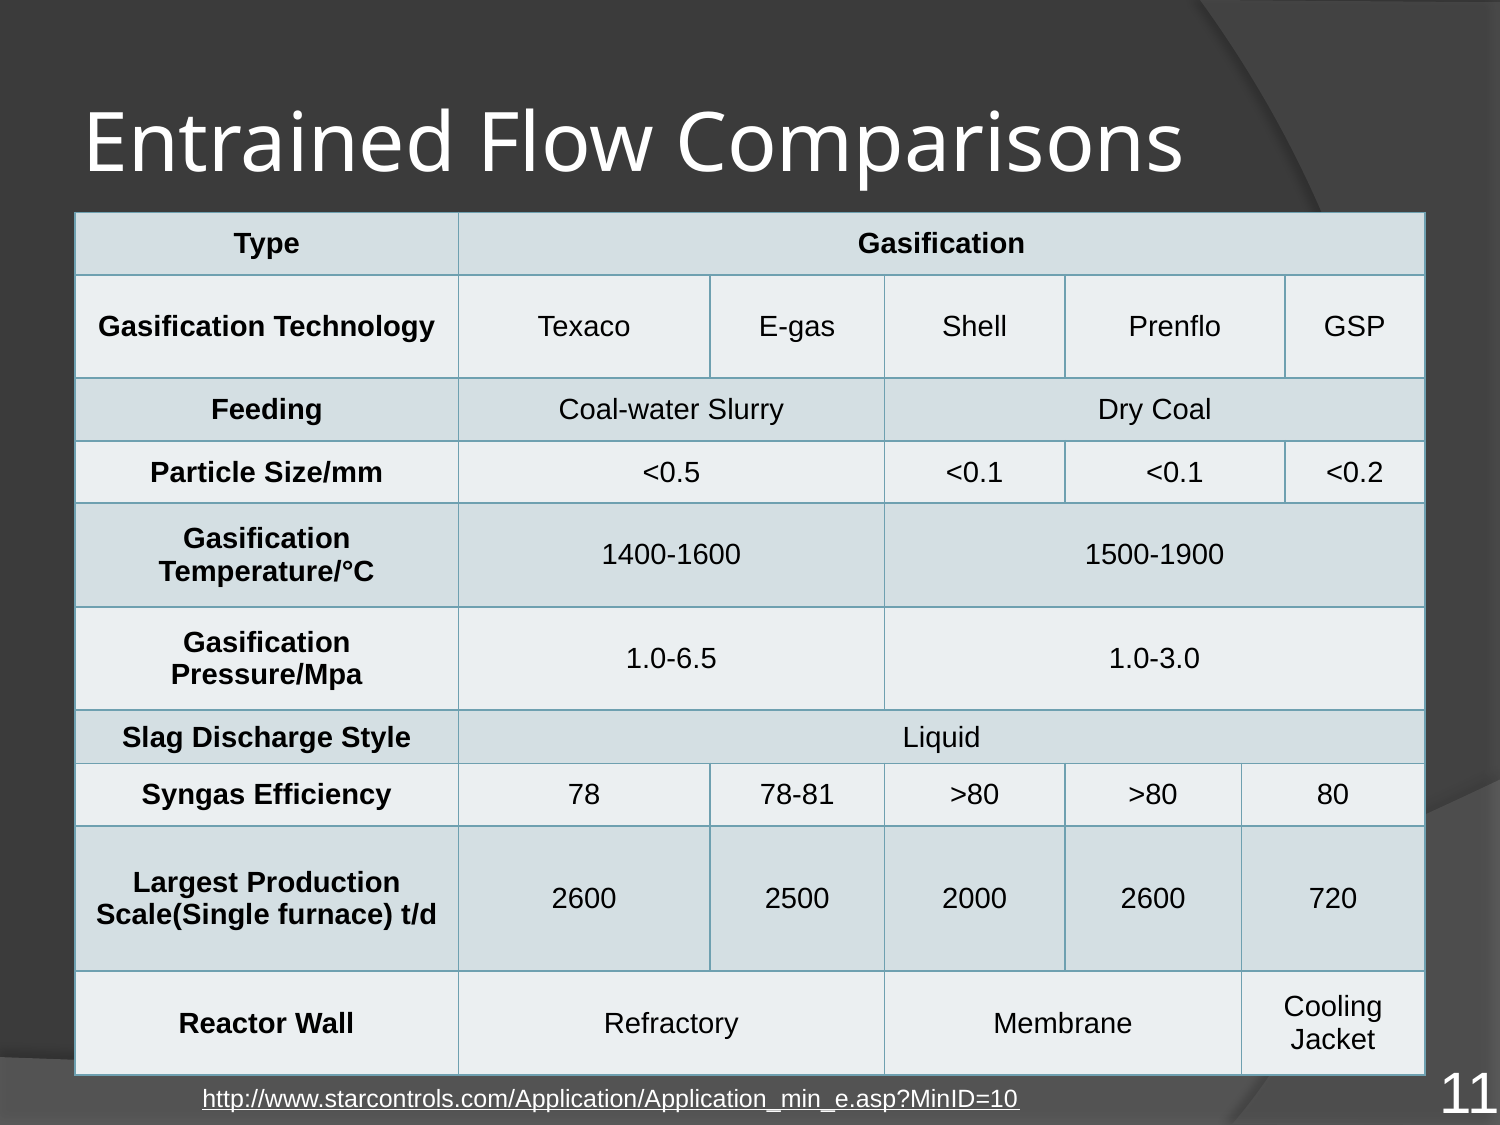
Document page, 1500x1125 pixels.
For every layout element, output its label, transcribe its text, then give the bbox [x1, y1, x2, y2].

table_cell Liquid [459, 711, 1424, 763]
title Entrained Flow Comparisons [75, 45, 1300, 212]
table_cell Particle Size/mm [76, 442, 458, 502]
table_cell Feeding [76, 379, 458, 440]
table_cell Syngas Efficiency [76, 764, 458, 825]
table_cell 1.0-6.5 [459, 608, 884, 709]
table_cell 2600 [1066, 827, 1241, 970]
table_cell Slag Discharge Style [76, 711, 458, 763]
table_cell 1500-1900 [885, 504, 1424, 606]
table_cell >80 [885, 764, 1064, 825]
table_cell Gasification Temperature/°C [76, 504, 458, 606]
table_cell 1400-1600 [459, 504, 884, 606]
table_cell Reactor Wall [76, 972, 458, 1074]
table_cell Refractory [459, 972, 884, 1074]
table_cell 2600 [459, 827, 709, 970]
table_cell Cooling Jacket [1242, 972, 1424, 1074]
slide_number 11 [1374, 1065, 1500, 1125]
table_cell Dry Coal [885, 379, 1424, 440]
table_cell Gasification Pressure/Mpa [76, 608, 458, 709]
table_cell Texaco [459, 276, 709, 377]
table_header Gasification [459, 213, 1424, 274]
table_cell <0.2 [1286, 442, 1424, 502]
table_cell E-gas [711, 276, 884, 377]
table_cell 78 [459, 764, 709, 825]
table_cell 720 [1242, 827, 1424, 970]
text_box http://www.starcontrols.com/Application/Application_min_e.asp?MinID=10 [187, 1074, 1263, 1125]
table_cell Coal-water Slurry [459, 379, 884, 440]
table_cell 80 [1242, 764, 1424, 825]
table_cell Membrane [885, 972, 1241, 1074]
table_cell <0.1 [1066, 442, 1284, 502]
table_cell Prenflo [1066, 276, 1284, 377]
table_header Type [76, 213, 458, 274]
table_cell 2000 [885, 827, 1064, 970]
table_cell <0.5 [459, 442, 884, 502]
table_cell Largest Production Scale(Single furnace) t/d [76, 827, 458, 970]
table_cell 2500 [711, 827, 884, 970]
table_cell GSP [1286, 276, 1424, 377]
table_cell 78-81 [711, 764, 884, 825]
table_cell >80 [1066, 764, 1241, 825]
table_cell Gasification Technology [76, 276, 458, 377]
table_cell 1.0-3.0 [885, 608, 1424, 709]
table_cell Shell [885, 276, 1064, 377]
table_cell <0.1 [885, 442, 1064, 502]
